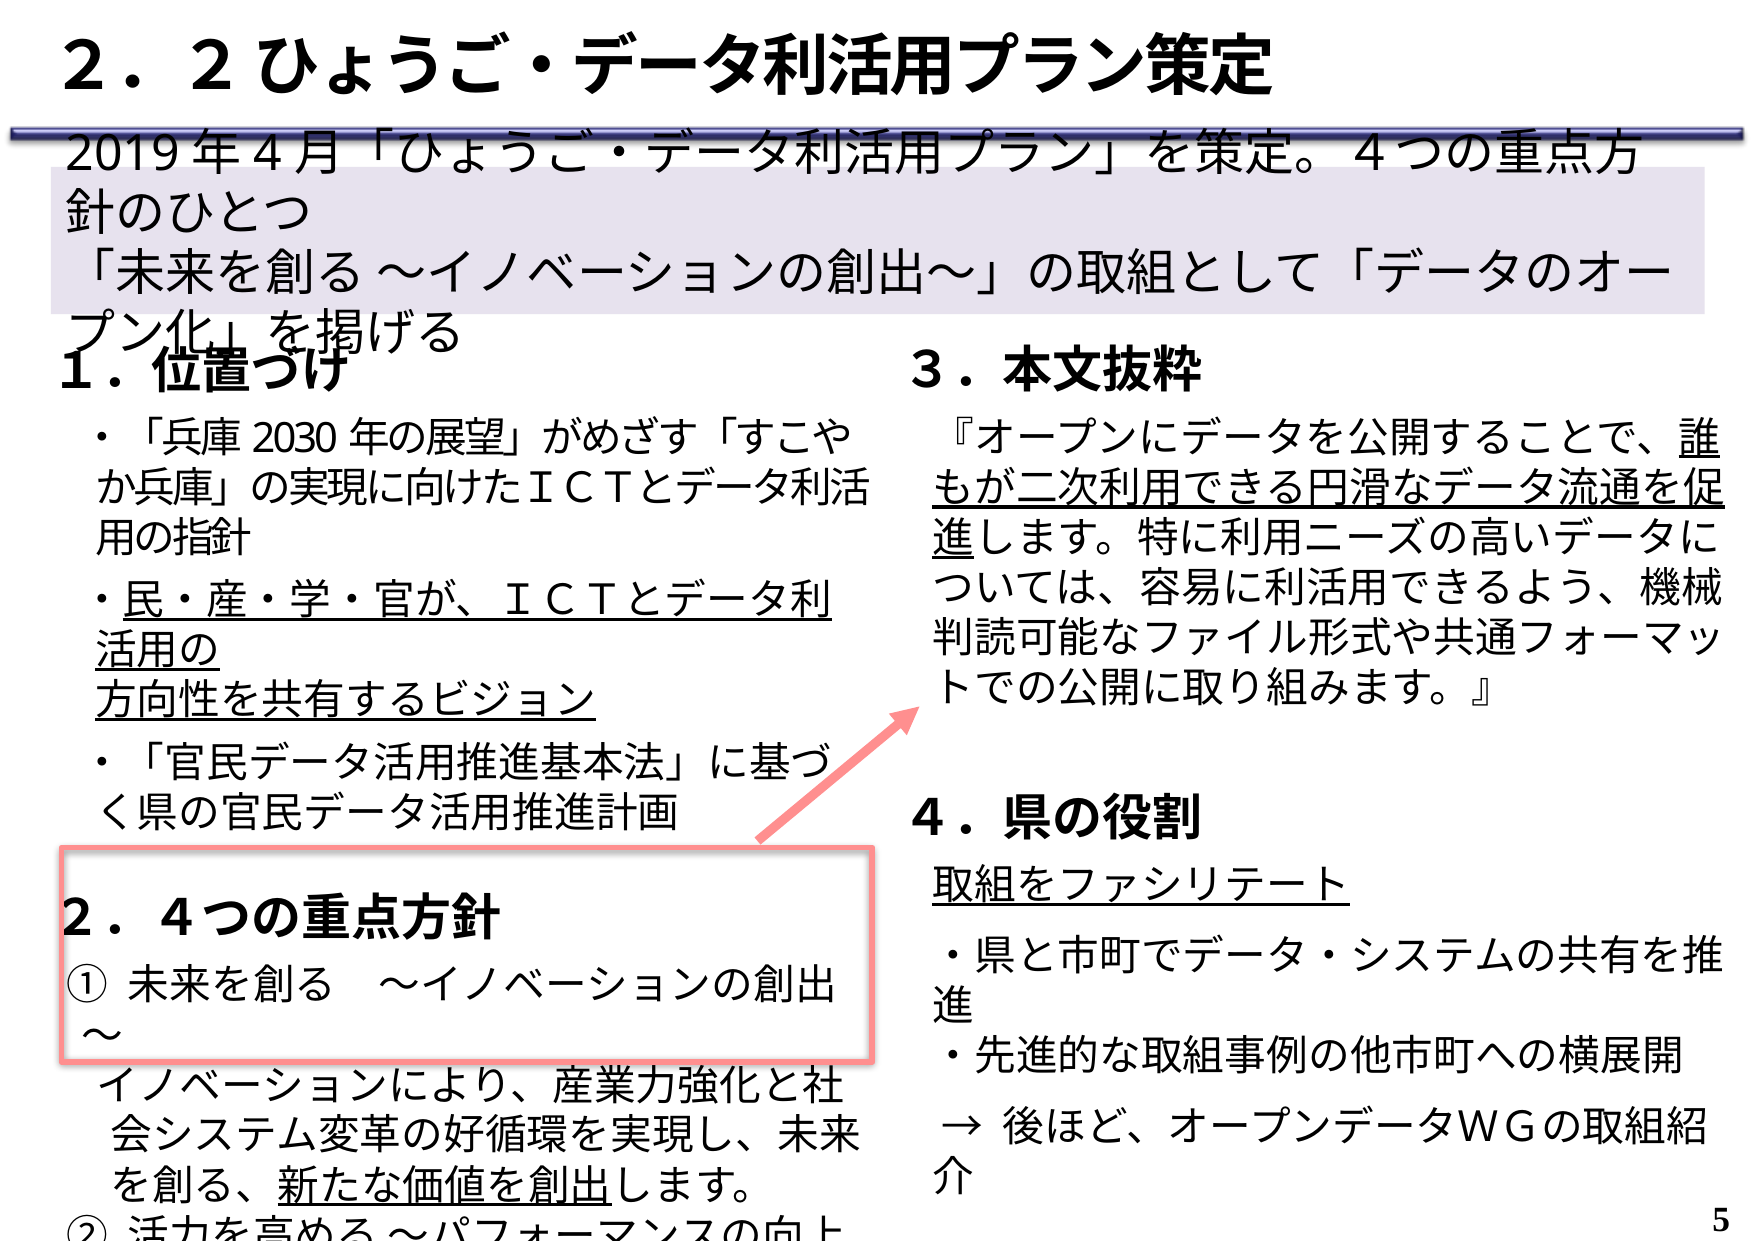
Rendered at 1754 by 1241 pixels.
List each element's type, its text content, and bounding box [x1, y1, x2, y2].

slide_number 5 [1344, 1196, 1754, 1239]
text_box ２．２ ひょうご・データ利活用プラン策定 [50, 22, 1705, 103]
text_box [757, 706, 920, 842]
text_box [61, 847, 873, 1062]
text_box ３．本文抜粋 『オープンにデータを公開することで、誰もが二次利用できる円滑なデータ流通を促進します。特に利用ニーズの高いデータについては、容易に利活用できるよう、機械判読可能なファイル形式や共通フォーマットでの公開に取り組みます。』 ４．県の役割 取組をファシリテート ・県と市町でデータ・システムの共有を推進 ・先進的な取組事例の他市町への横展開 → 後ほど、オープンデータＷＧの取組紹介 [902, 337, 1742, 1200]
text_box １．位置づけ ・「兵庫2030年の展望」がめざす「すこやか兵庫」の実現に向けたＩＣＴとデータ利活用の指針 ・民・産・学・官が、ＩＣＴとデータ利活用の 方向性を共有するビジョン ・「官民データ活用推進基本法」に基づく県の官民データ活用推進計画 ２．４つの重点方針 ① 未来を創る ～イノベーションの創出～ イノベーションにより、産業力強化と社会システム変革の好循環を実現し、未来を創る、新たな価値を創出します。 ② 活力を高める ～パフォーマンスの向上～ ③ デジタル社会を支える ～基盤の強化～ ④ スマート自治体をめざす ～デジタル行政の推進～ [51, 338, 873, 1241]
text_box 2019年4月「ひょうご・データ利活用プラン」を策定。４つの重点方針のひとつ 「未来を創る ～イノベーションの創出～」の取組として「データのオープン化」を掲げる [50, 166, 1705, 315]
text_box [0, 121, 1754, 155]
